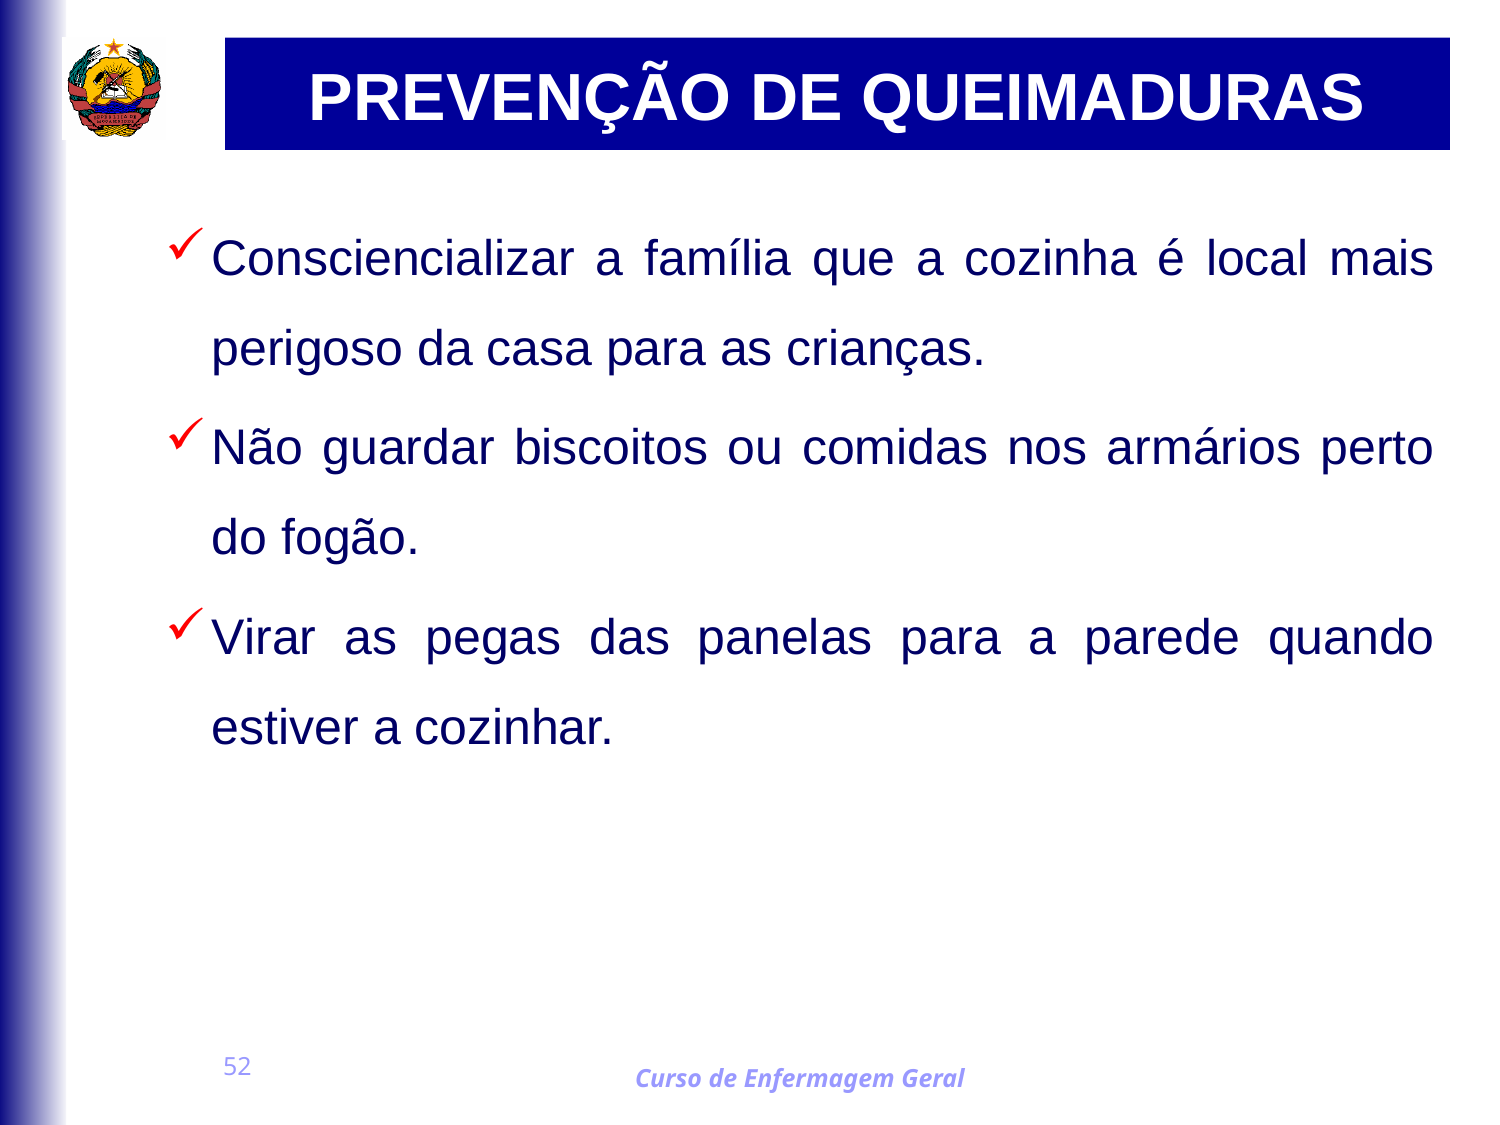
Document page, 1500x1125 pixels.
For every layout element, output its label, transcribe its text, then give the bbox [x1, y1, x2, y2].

footer Curso de Enfermagem Geral [499, 1049, 1101, 1101]
list Consciencializar a família que a cozinha é local mais perigoso da casa para as crianças. Não guardar biscoitos ou comidas nos armários perto do fogão. Virar as pegas das panelas para a parede quando estiver a cozinhar. [74, 187, 1451, 1013]
slide_number 52 [62, 1037, 413, 1098]
title PREVENÇÃO DE QUEIMADURAS [224, 37, 1451, 151]
